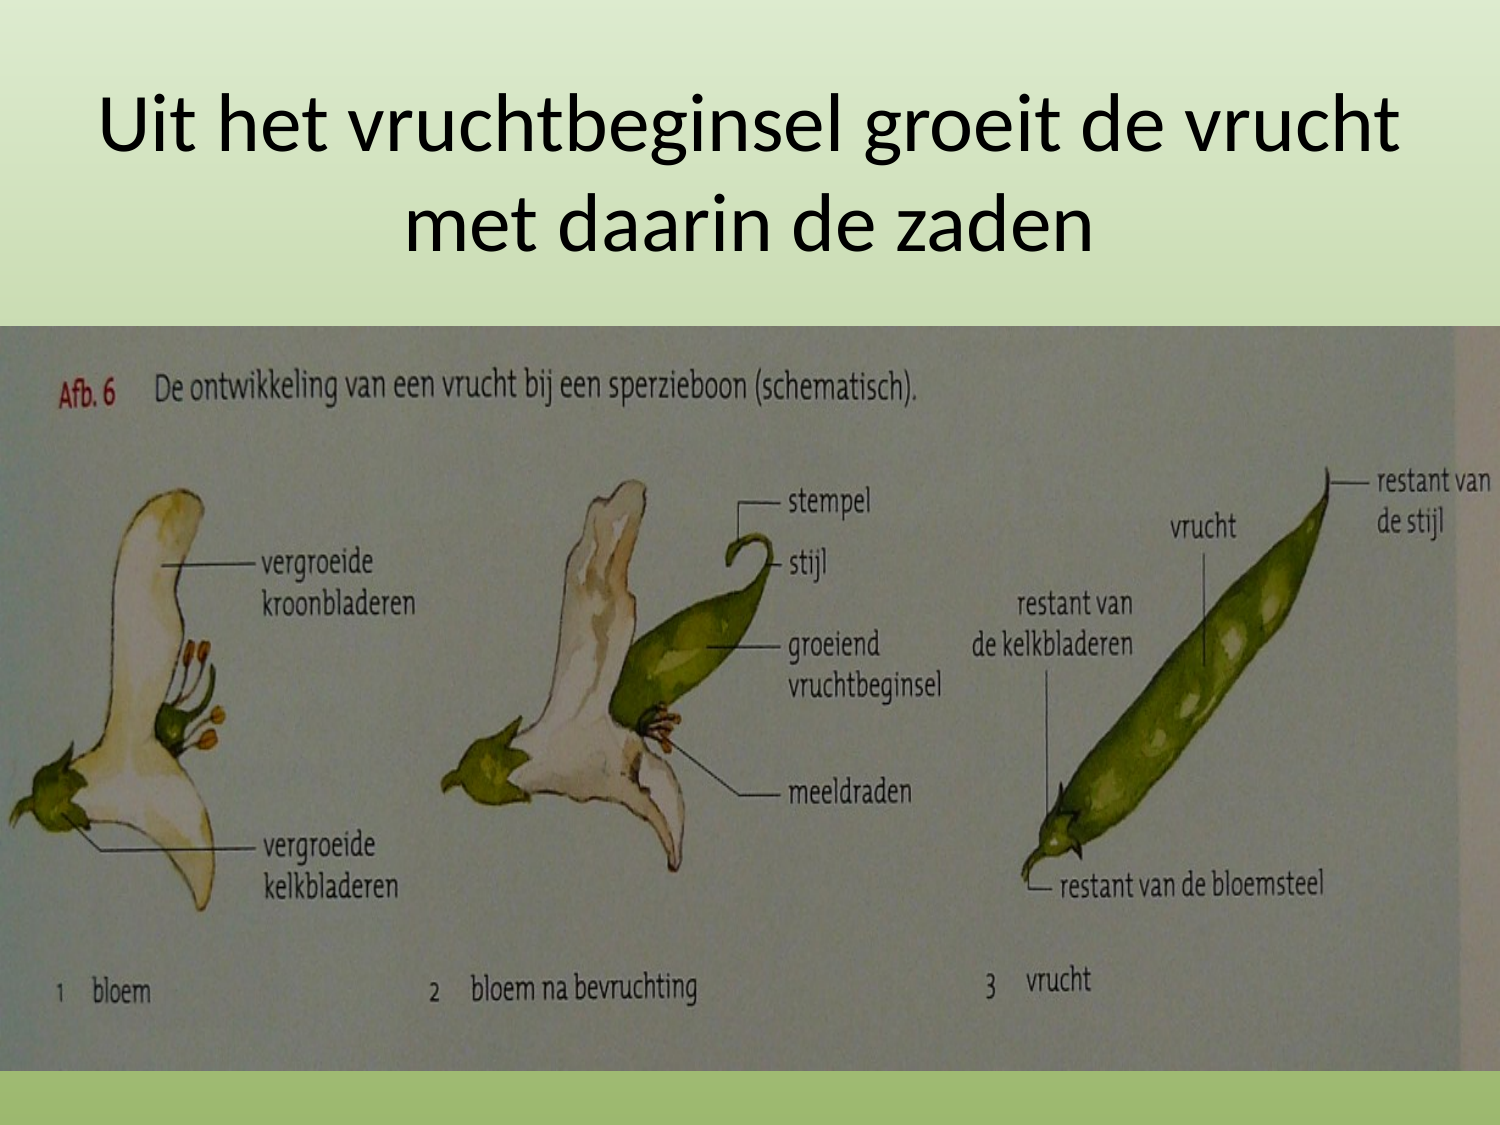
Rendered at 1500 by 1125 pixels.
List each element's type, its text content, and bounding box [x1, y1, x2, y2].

title Uit het vruchtbeginsel groeit de vrucht met daarin de zaden [0, 45, 1500, 291]
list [0, 326, 1500, 1071]
